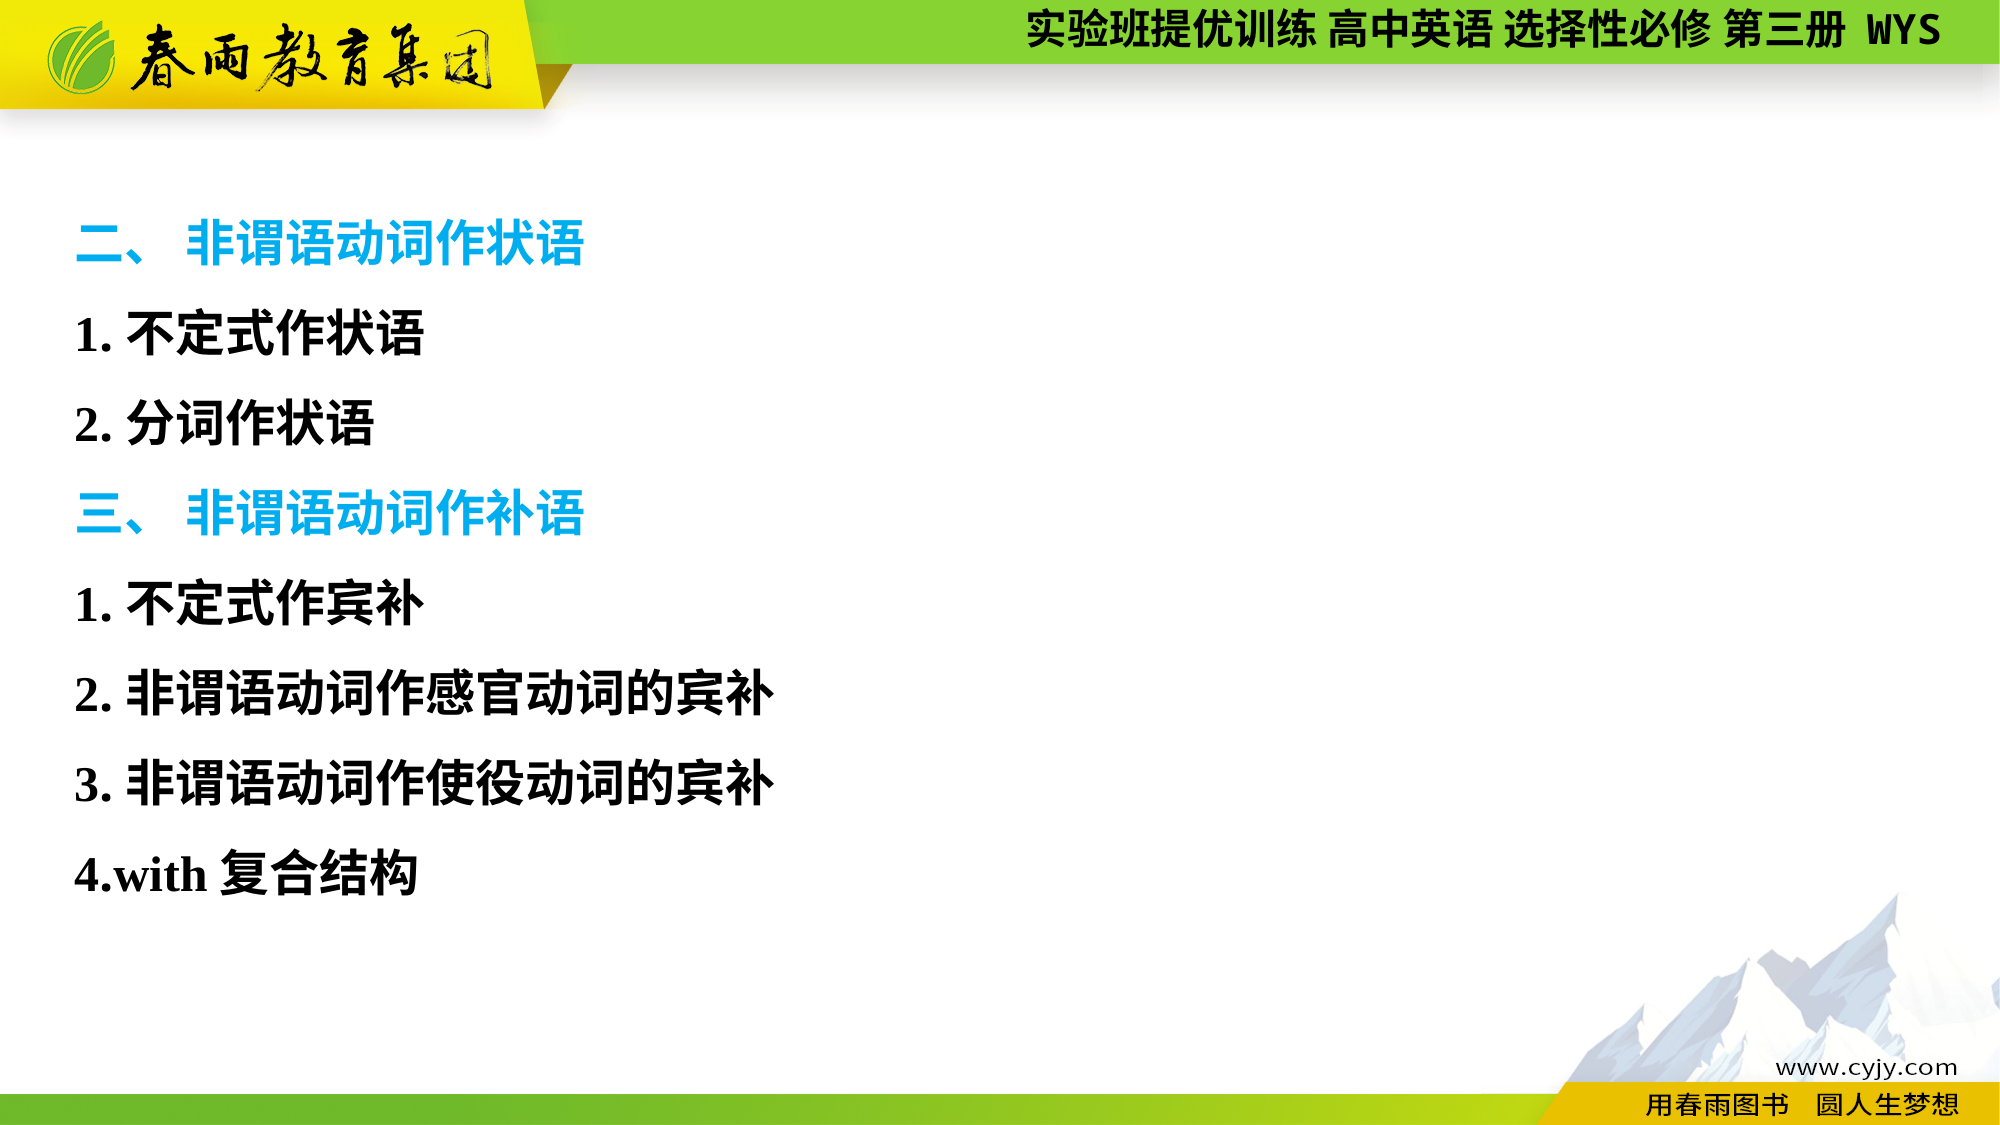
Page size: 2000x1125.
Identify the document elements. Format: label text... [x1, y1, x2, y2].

list 二、 非谓语动词作状语 1.不定式作状语 2.分词作状语 三、 非谓语动词作补语 1.不定式作宾补 2.非谓语动词作感官动词的宾补 3.非谓语动词作使役动词的宾补 4.with复合结构 [59, 174, 1944, 906]
picture [0, 0, 2000, 1125]
